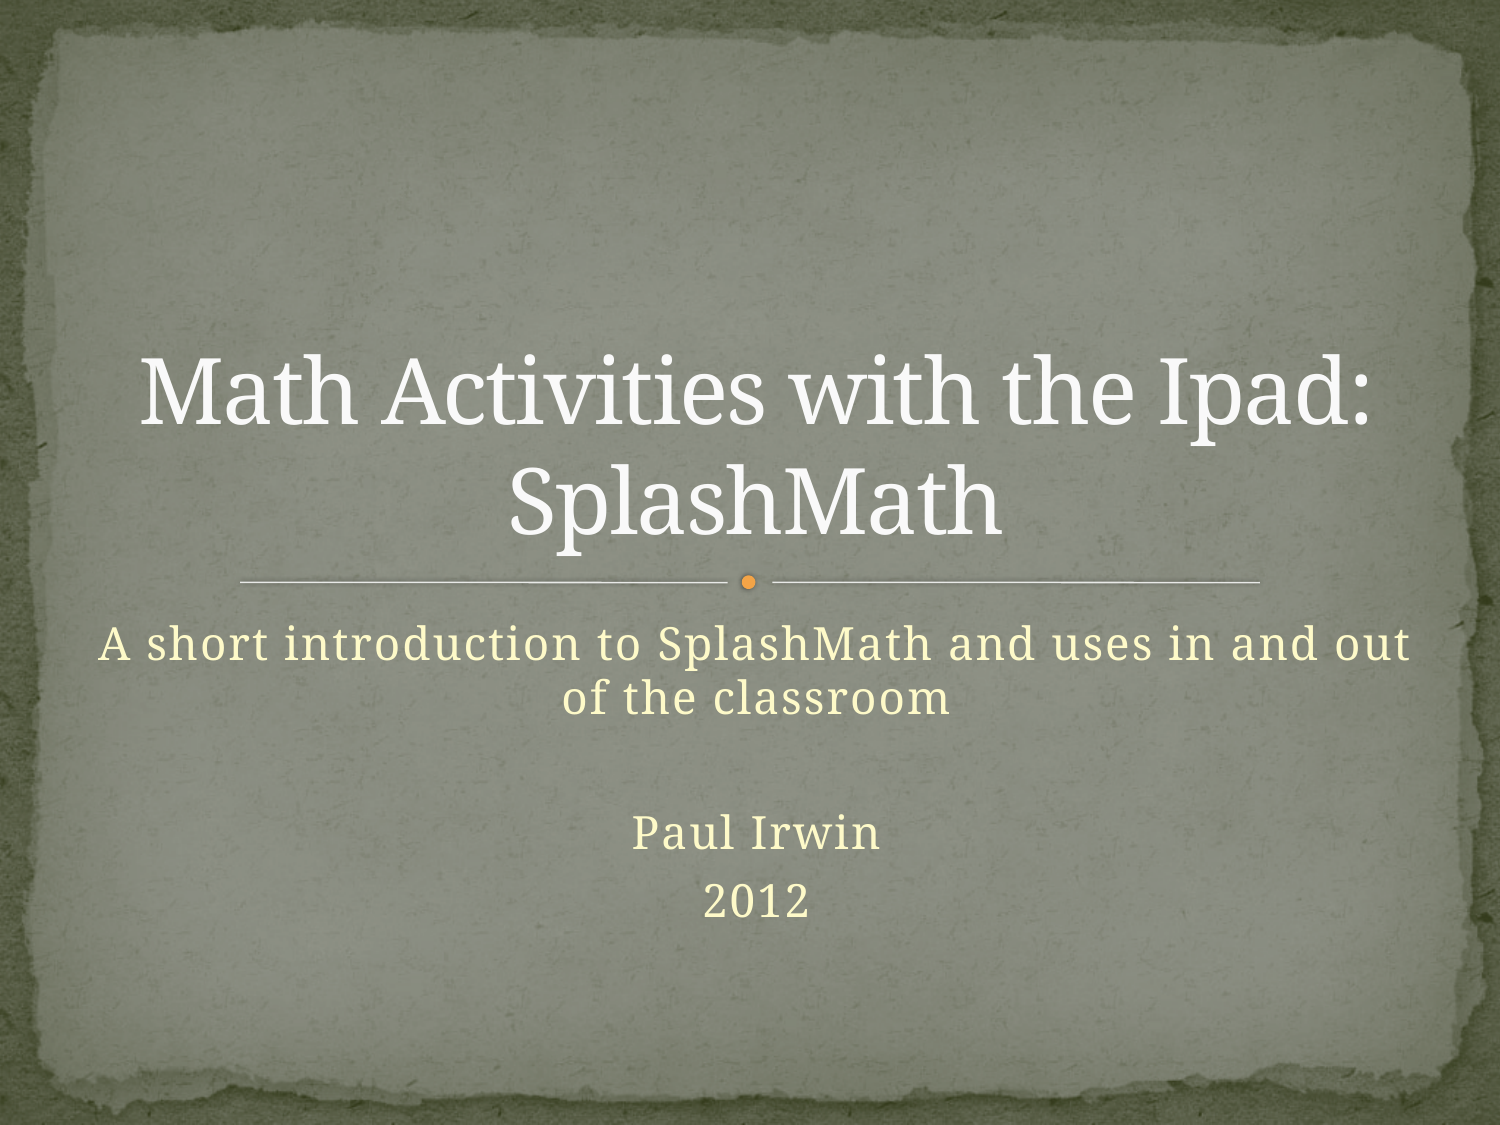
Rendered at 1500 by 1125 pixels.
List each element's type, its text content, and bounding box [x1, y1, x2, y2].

title Math Activities with the Ipad: SplashMath [74, 235, 1438, 561]
subtitle A short introduction to SplashMath and uses in and out of the classroom Paul Irwin 2012 [75, 606, 1438, 795]
